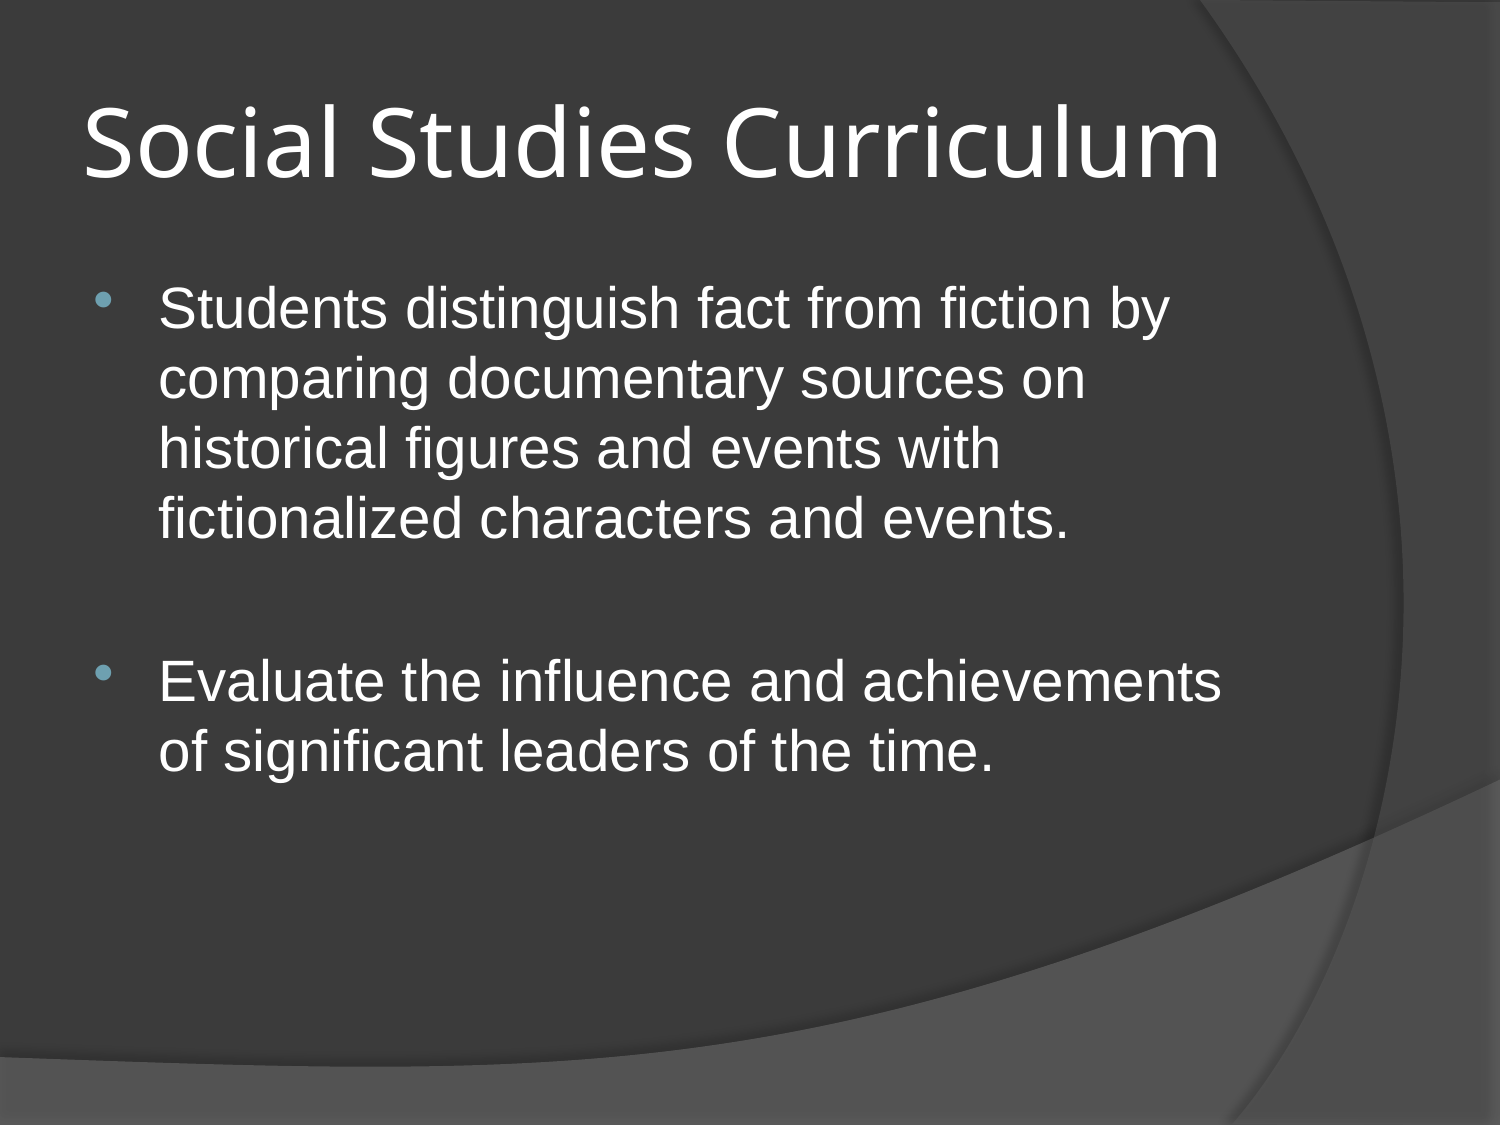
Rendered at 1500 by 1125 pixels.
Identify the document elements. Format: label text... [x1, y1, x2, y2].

title Social Studies Curriculum [75, 45, 1300, 233]
list Students distinguish fact from fiction by comparing documentary sources on historical figures and events with fictionalized characters and events. Evaluate the influence and achievements of significant leaders of the time. [75, 262, 1300, 850]
